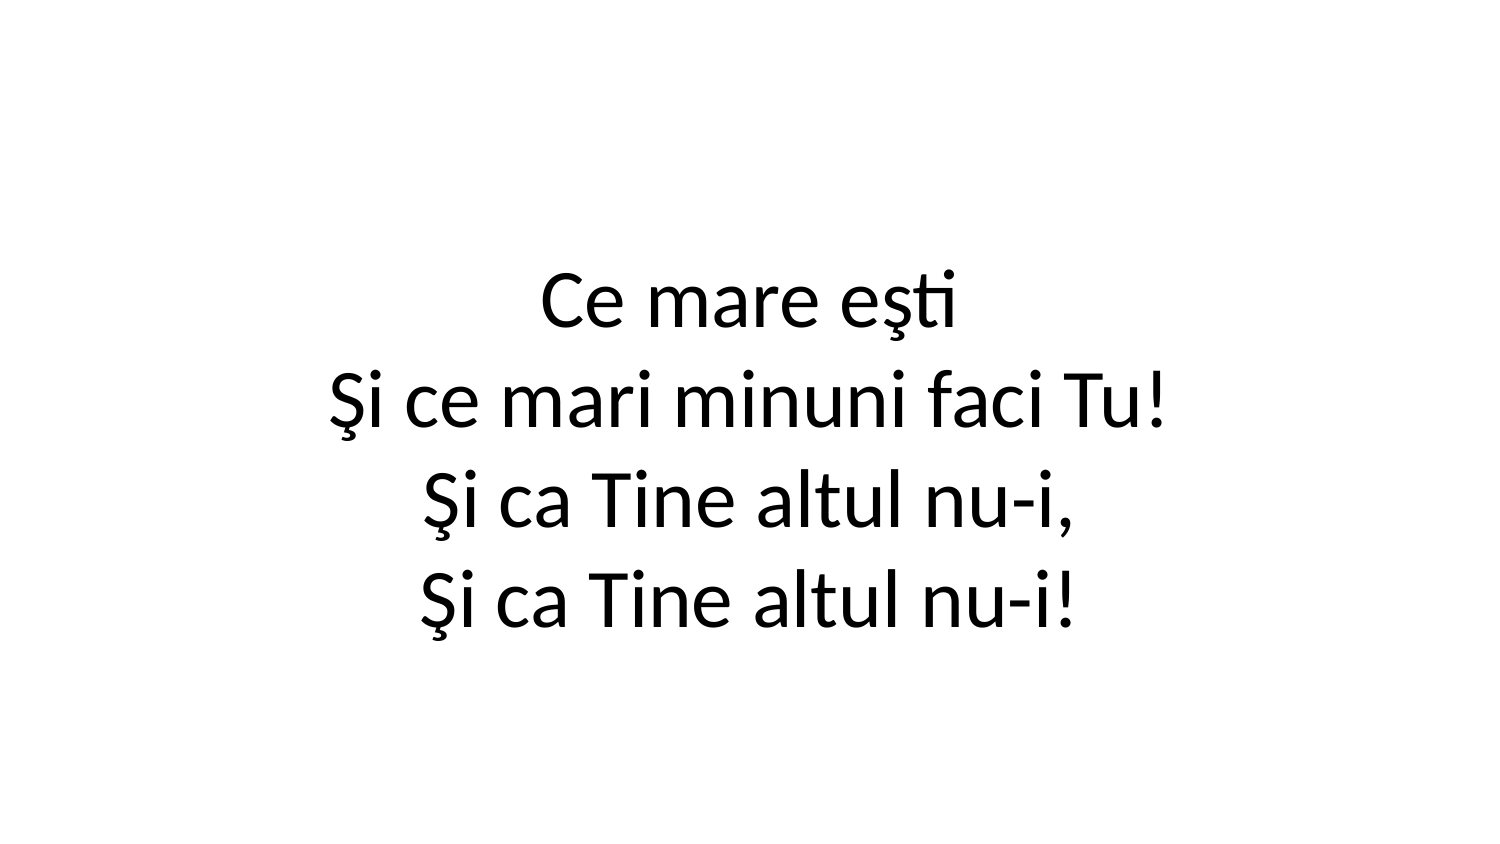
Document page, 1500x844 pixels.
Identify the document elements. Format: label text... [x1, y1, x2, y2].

text_box Ce mare eşti Şi ce mari minuni faci Tu! Şi ca Tine altul nu-i, Şi ca Tine altul nu-i! [313, 192, 1186, 652]
